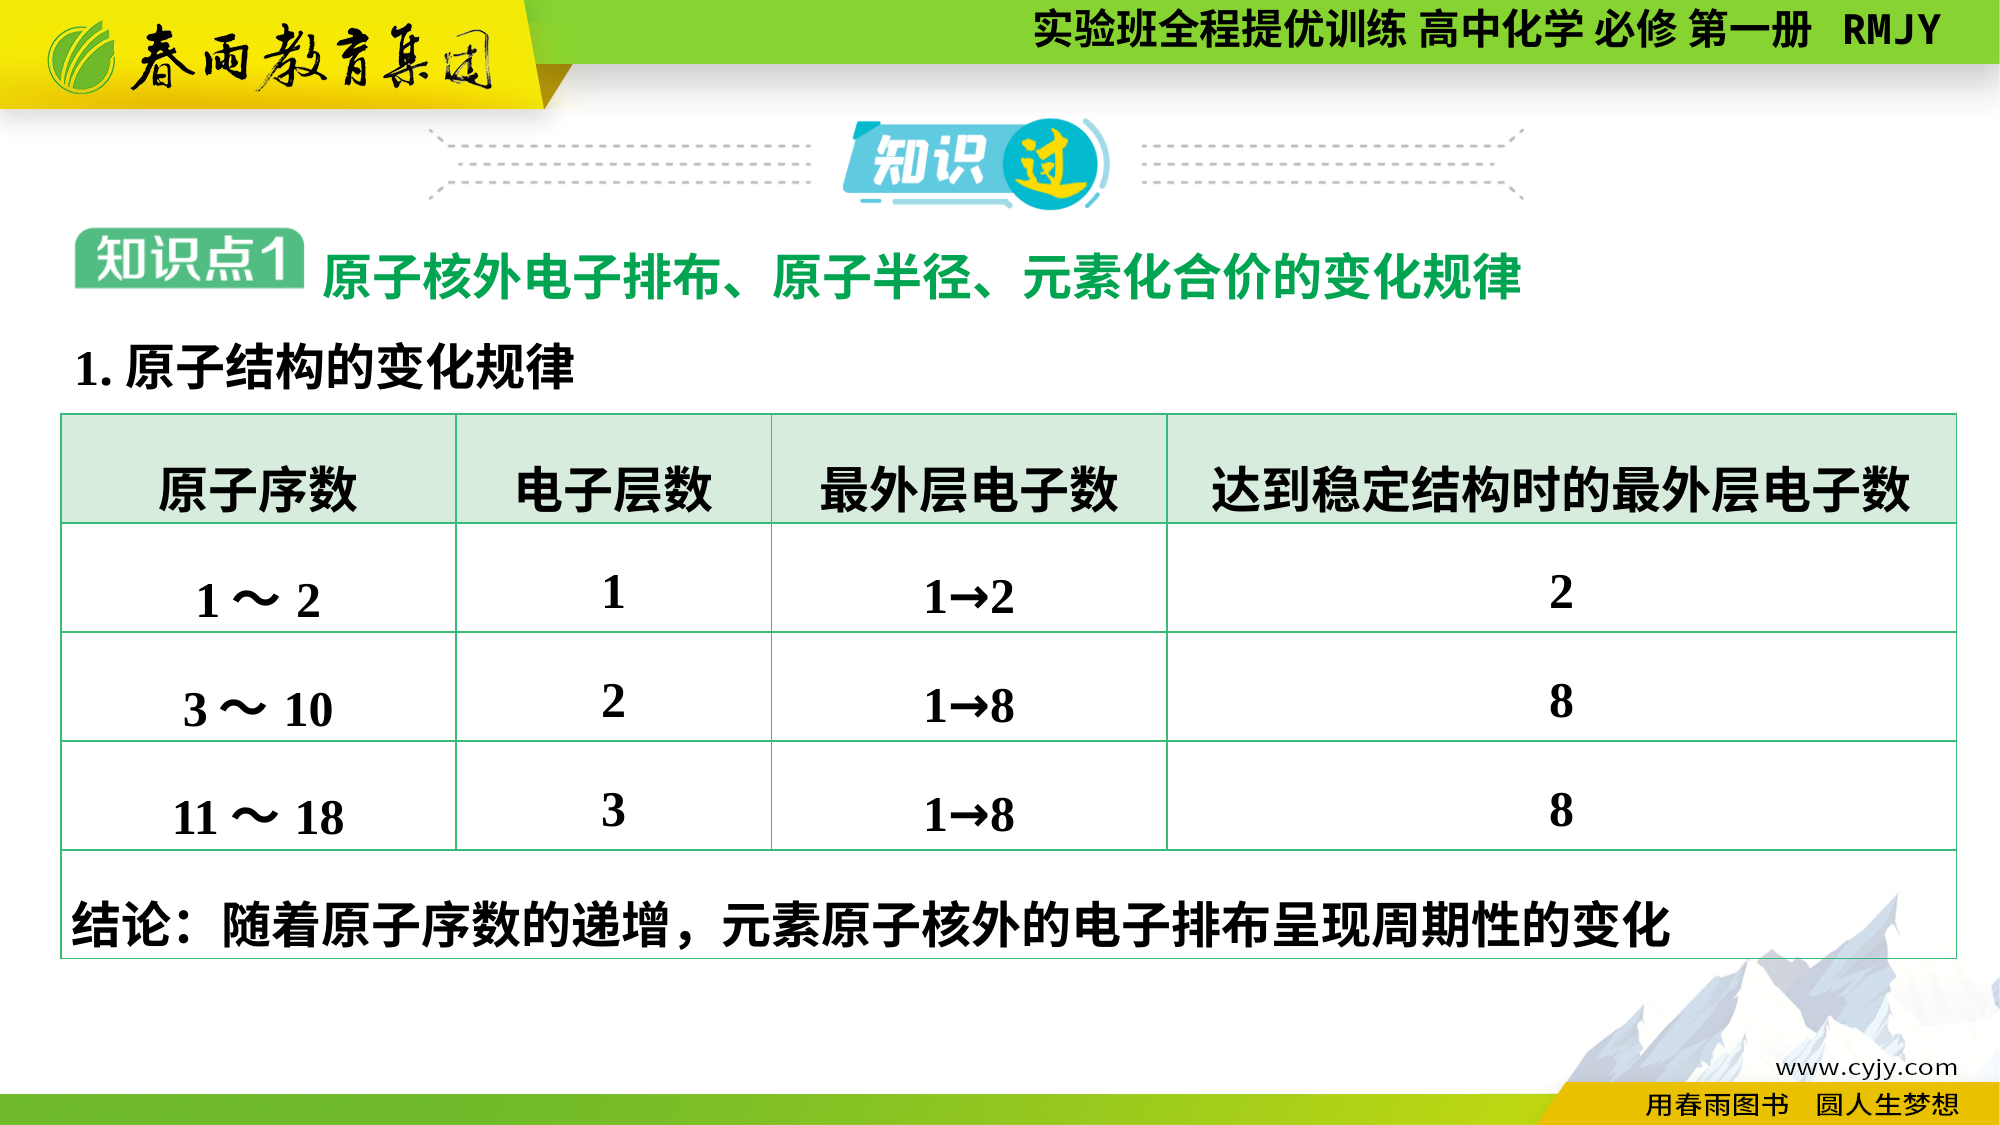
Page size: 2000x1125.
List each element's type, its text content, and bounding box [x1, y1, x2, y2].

table_cell 结论：随着原子序数的递增，元素原子核外的电子排布呈现周期性的变化 [62, 851, 1956, 958]
table_cell 3 [457, 742, 771, 849]
table_cell 2 [1168, 524, 1956, 631]
table_cell 8 [1168, 742, 1956, 849]
table_cell 1～2 [62, 524, 455, 631]
table_cell 1→8 [772, 742, 1166, 849]
table_cell 1→2 [772, 524, 1166, 631]
table_cell 2 [457, 633, 771, 740]
table_cell 1 [457, 524, 771, 631]
table_cell 11～18 [62, 742, 455, 849]
table_header 原子序数 [62, 415, 455, 522]
table_cell 8 [1168, 633, 1956, 740]
table_cell 1→8 [772, 633, 1166, 740]
table_header 电子层数 [457, 415, 771, 522]
table_header 最外层电子数 [772, 415, 1166, 522]
table_cell 3～10 [62, 633, 455, 740]
table_header 达到稳定结构时的最外层电子数 [1168, 415, 1956, 522]
list 原子核外电子排布、原子半径、元素化合价的变化规律 1.原子结构的变化规律 [59, 208, 1944, 394]
picture [0, 0, 2000, 1125]
